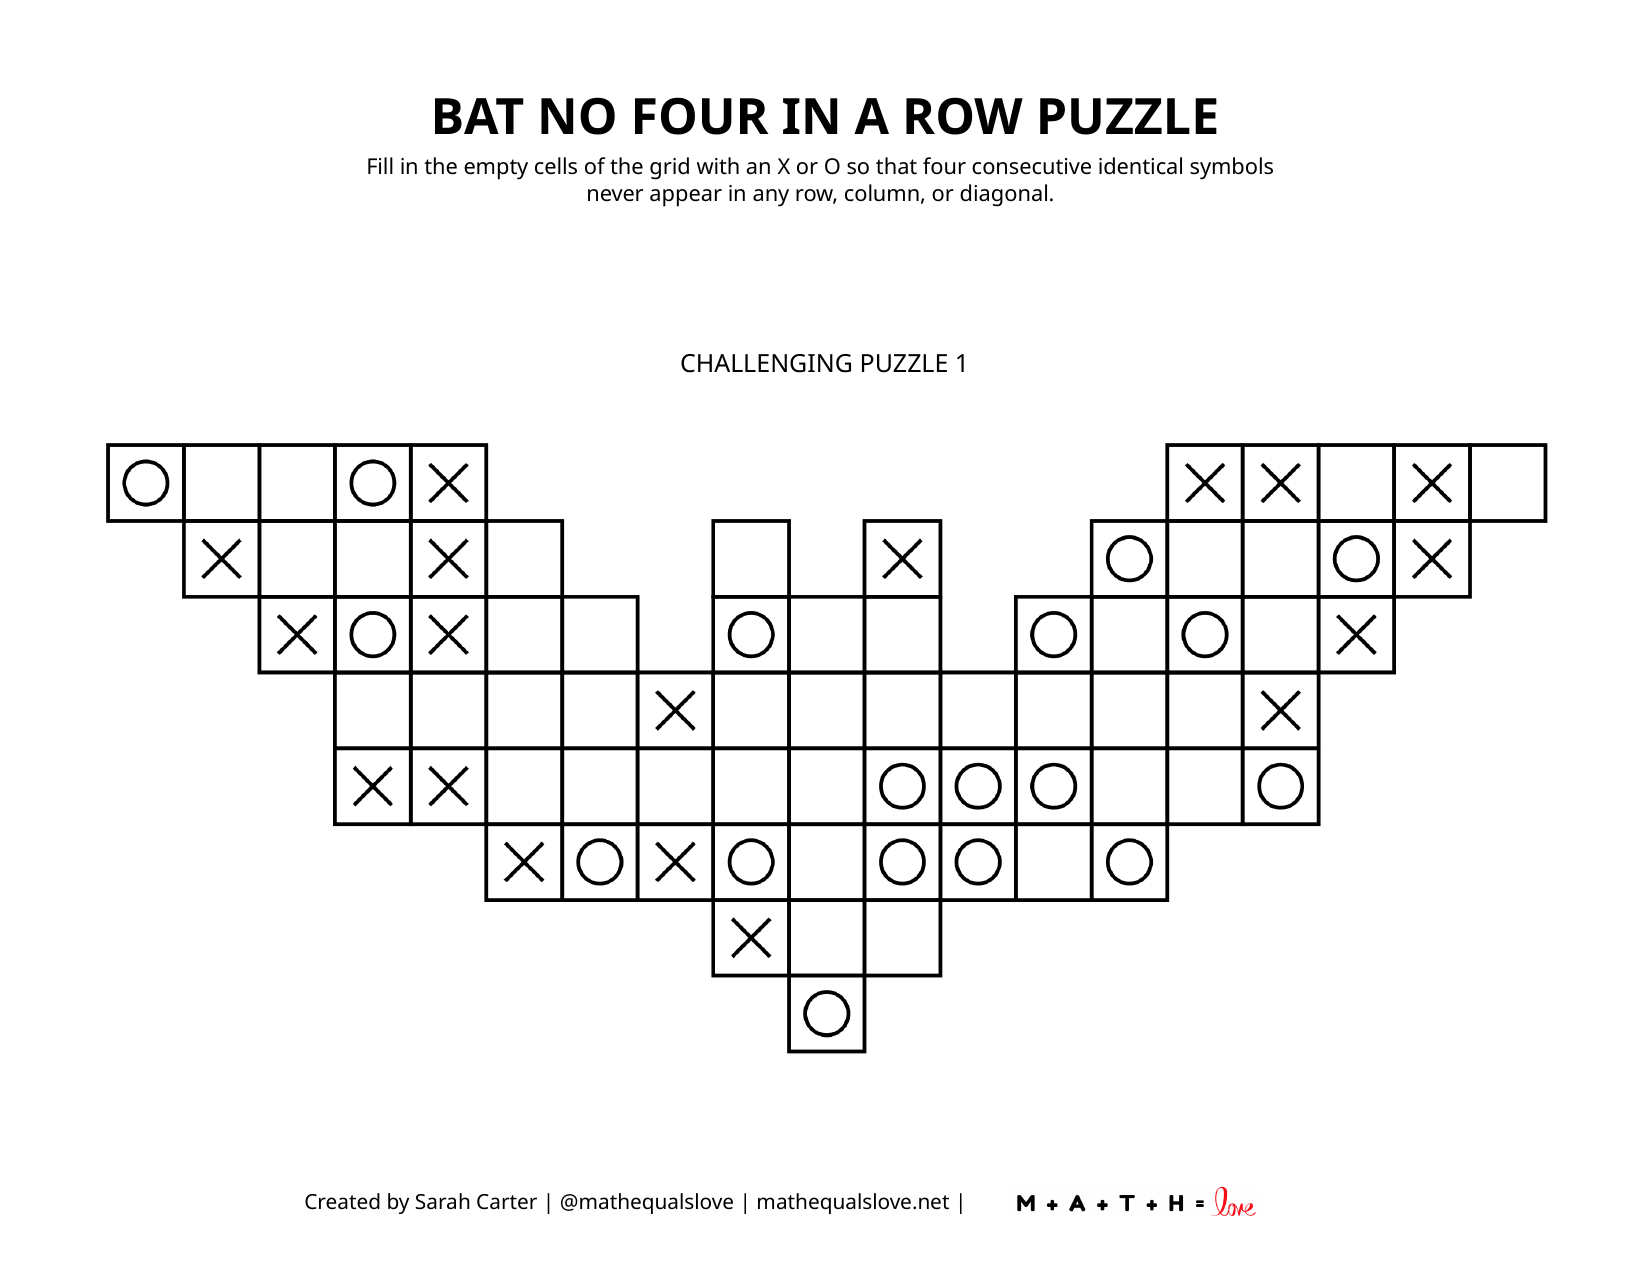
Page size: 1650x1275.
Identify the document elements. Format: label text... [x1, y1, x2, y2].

text_box Created by Sarah Carter | @mathequalslove | mathequalslove.net | [289, 1181, 1119, 1221]
picture [1007, 1184, 1262, 1220]
picture [103, 441, 1549, 1055]
text_box Fill in the empty cells of the grid with an X or O so that four consecutive identical symbols never appear in any row, column, or diagonal. [331, 145, 1317, 213]
text_box BAT NO FOUR IN A ROW PUZZLE [383, 77, 1267, 145]
text_box CHALLENGING PUZZLE 1 [187, 347, 1463, 399]
